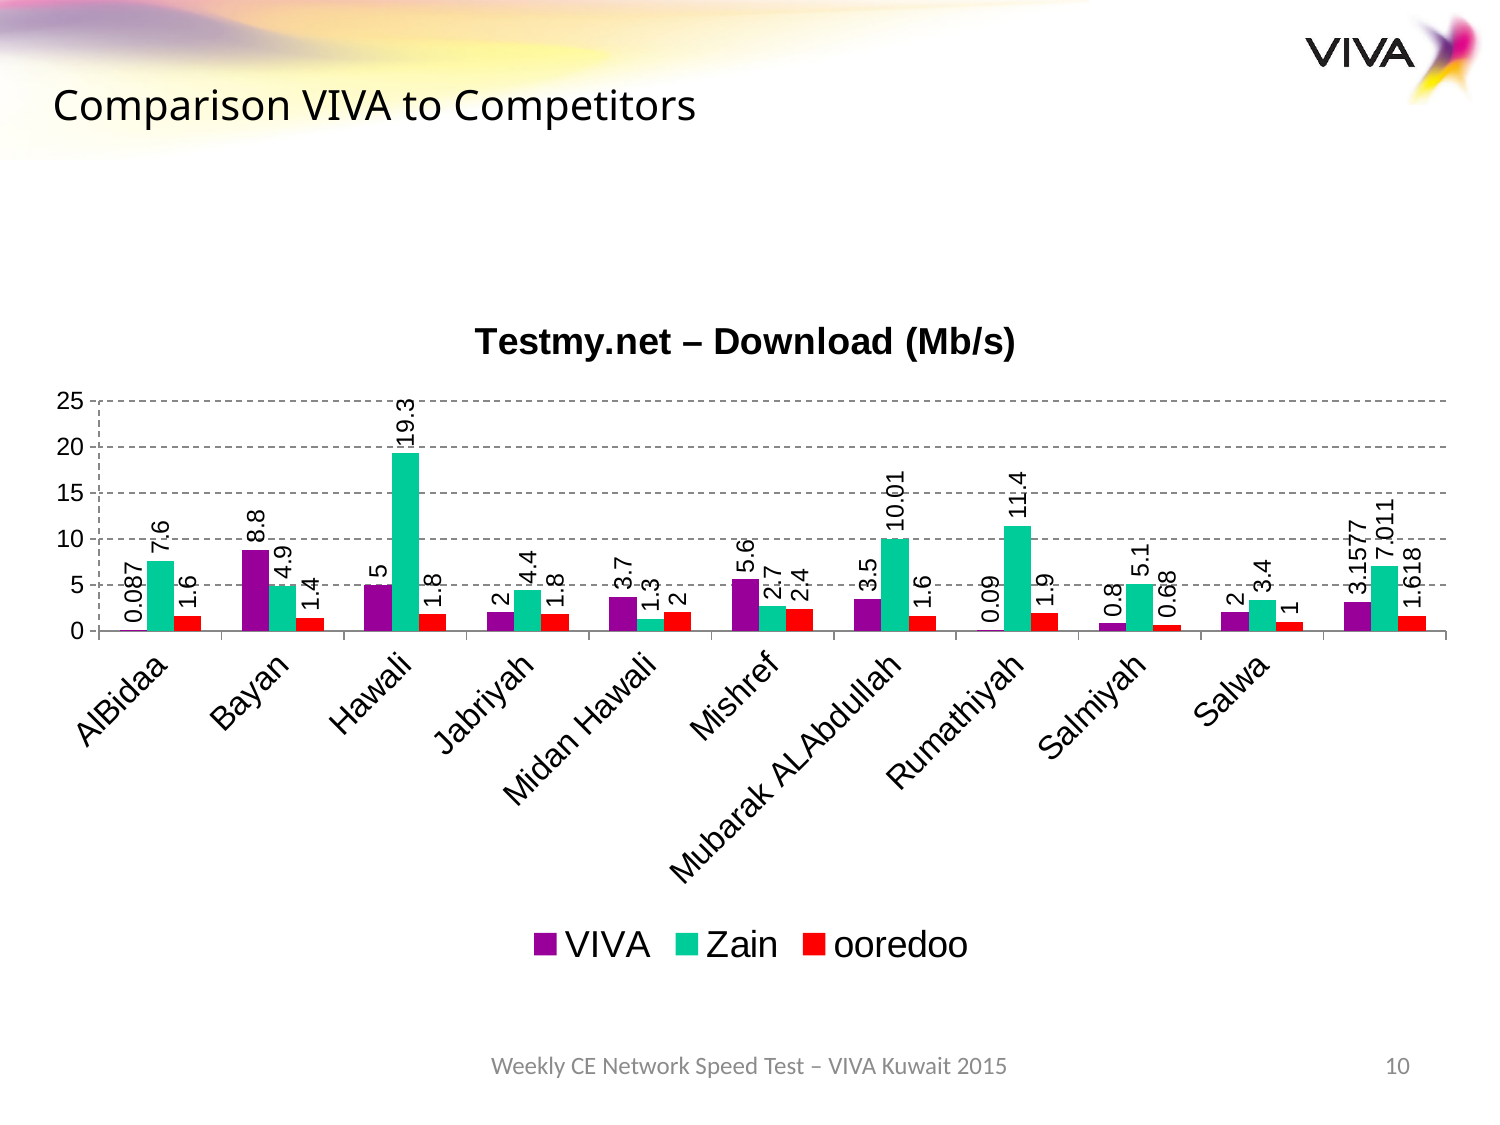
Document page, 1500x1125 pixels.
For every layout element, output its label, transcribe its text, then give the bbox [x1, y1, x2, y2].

chart [27, 287, 1476, 974]
picture [1300, 12, 1485, 105]
text_box Comparison VIVA to Competitors [37, 24, 1278, 184]
picture [0, 0, 1089, 160]
text_box 10 [1074, 1042, 1425, 1103]
text_box Weekly CE Network Speed Test – VIVA Kuwait 2015 [205, 1042, 1074, 1103]
